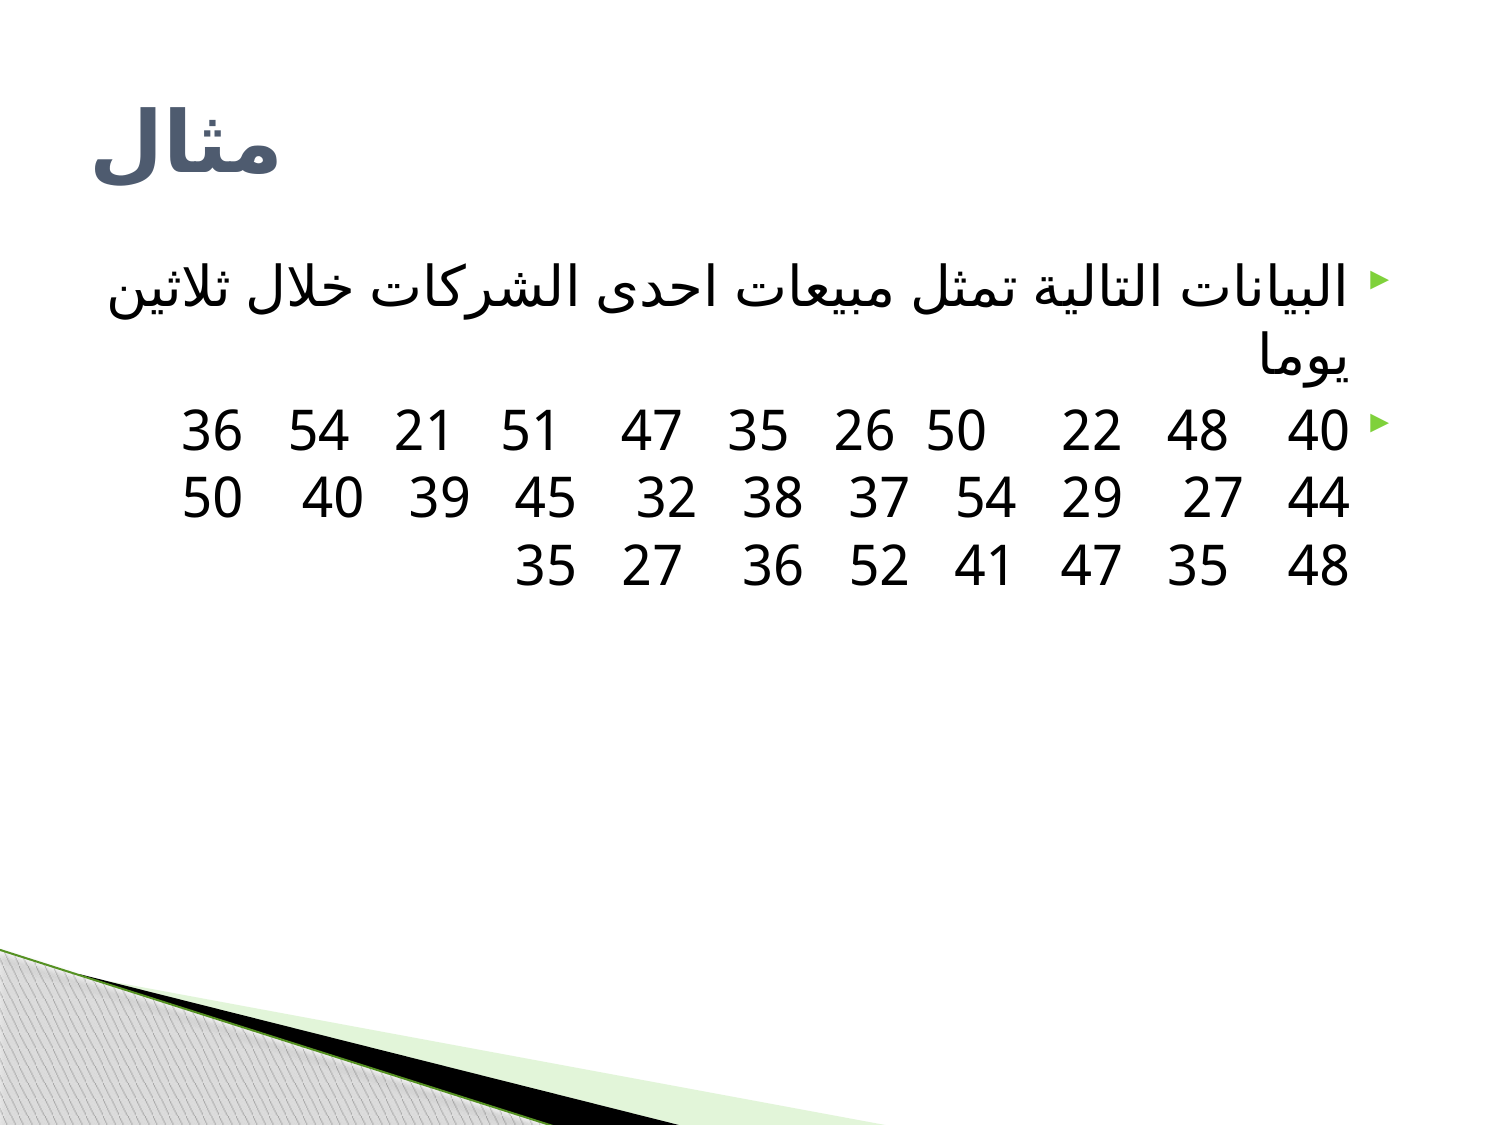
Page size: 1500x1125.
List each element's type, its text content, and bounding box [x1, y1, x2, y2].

title مثال [75, 45, 1425, 233]
list البيانات التالية تمثل مبيعات احدى الشركات خلال ثلاثين يوما 40 48 22 50 26 35 47 51 21 54 36 44 27 29 54 37 38 32 45 39 40 50 48 35 47 41 52 36 27 35 [75, 243, 1425, 986]
